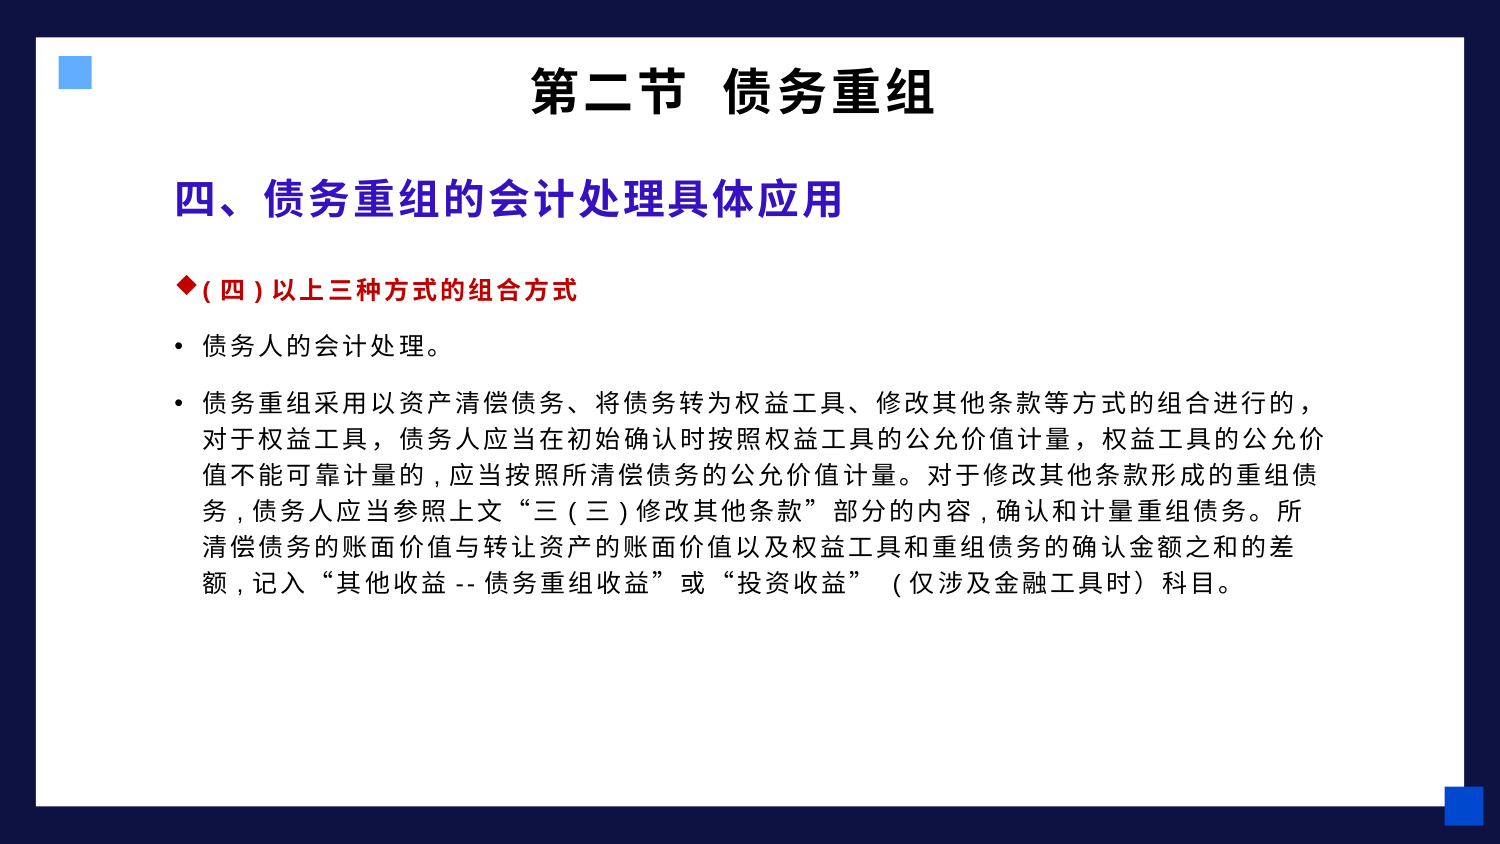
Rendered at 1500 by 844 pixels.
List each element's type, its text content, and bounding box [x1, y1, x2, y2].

list (四)以上三种方式的组合方式 债务人的会计处理。 债务重组采用以资产清偿债务、将债务转为权益工具、修改其他条款等方式的组合进行的，对于权益工具，债务人应当在初始确认时按照权益工具的公允价值计量，权益工具的公允价值不能可靠计量的,应当按照所清偿债务的公允价值计量。对于修改其他条款形成的重组债务,债务人应当参照上文“三(三)修改其他条款”部分的内容,确认和计量重组债务。所清偿债务的账面价值与转让资产的账面价值以及权益工具和重组债务的确认金额之和的差额,记入“其他收益--债务重组收益”或“投资收益” (仅涉及金融工具时）科目。 [157, 268, 1343, 693]
text_box 第二节 债务重组 [514, 53, 966, 129]
title 四、债务重组的会计处理具体应用 [157, 173, 1343, 263]
